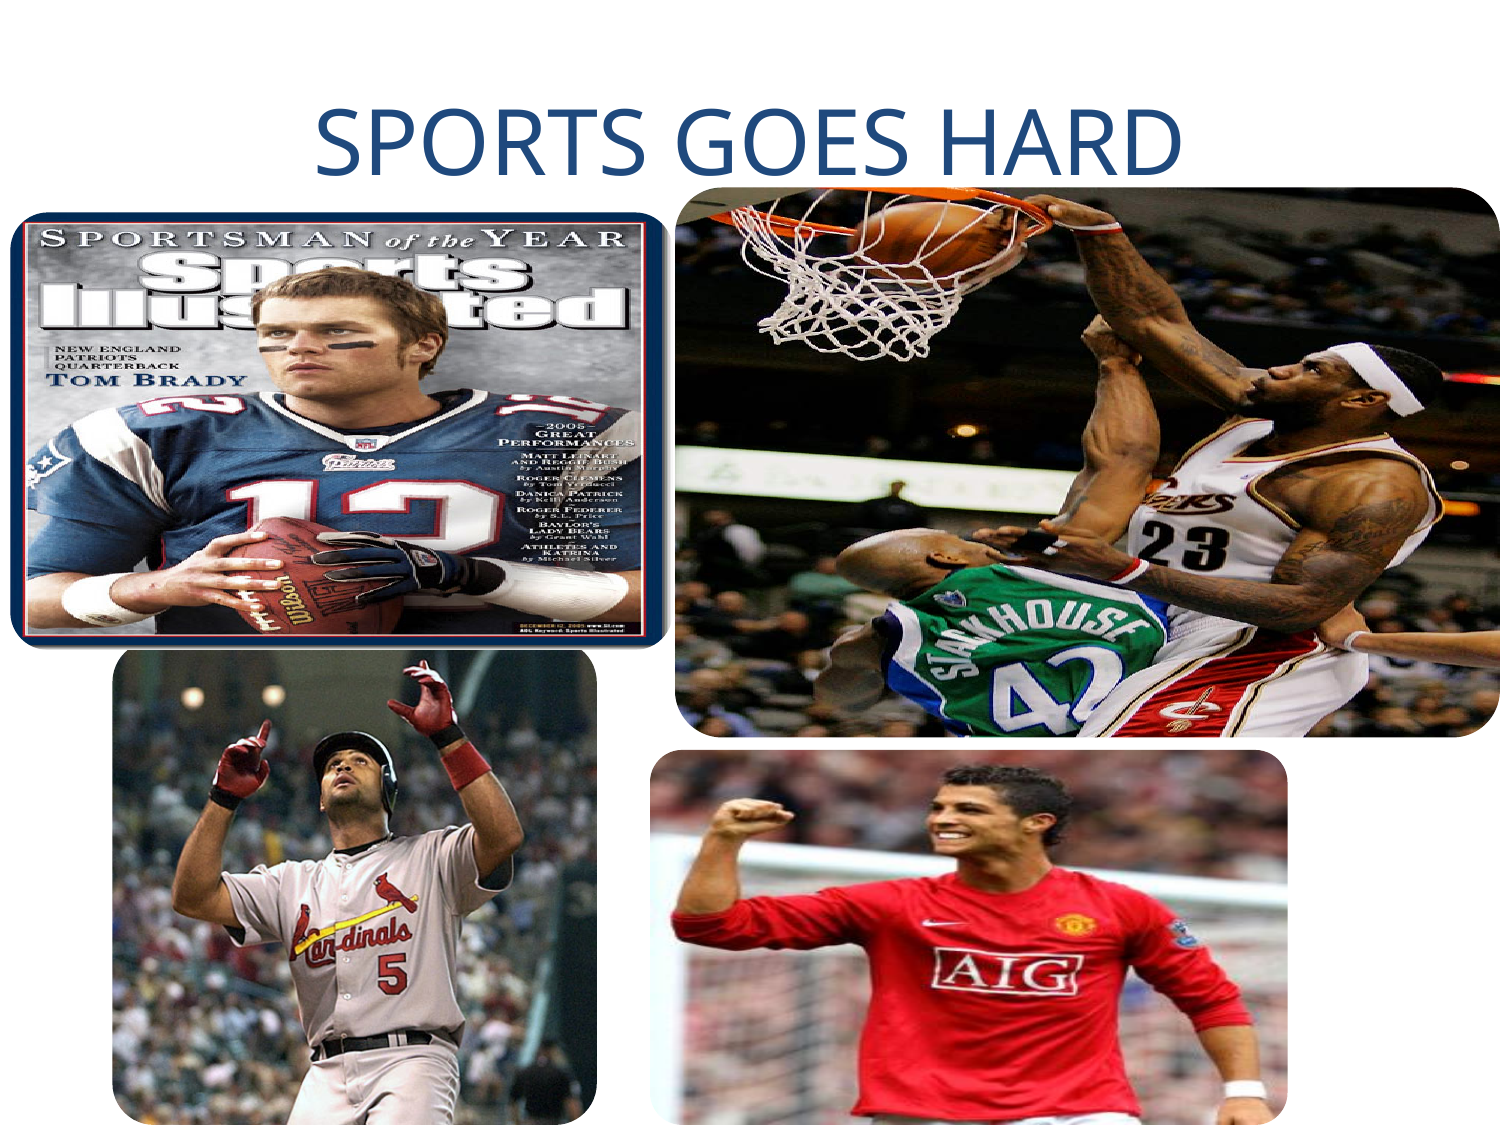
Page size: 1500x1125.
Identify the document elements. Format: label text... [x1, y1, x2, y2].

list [112, 658, 598, 1125]
picture [10, 187, 1500, 738]
title SPORTS GOES HARD [75, 45, 1425, 210]
picture [649, 749, 1288, 1125]
